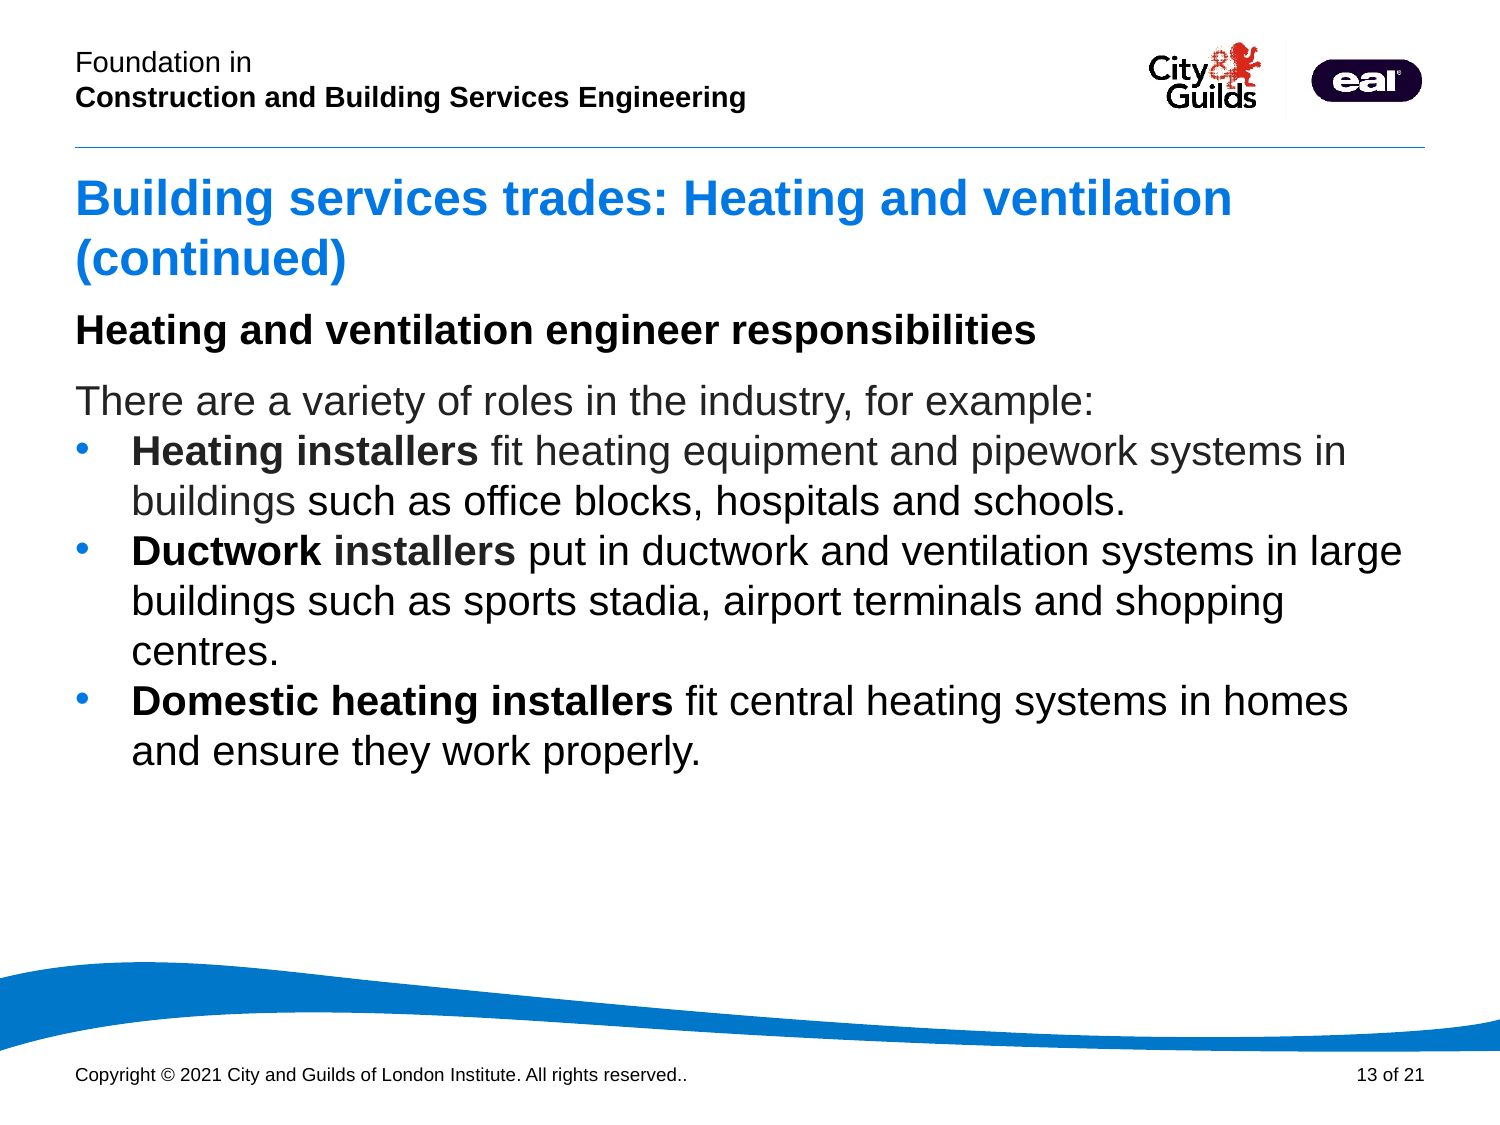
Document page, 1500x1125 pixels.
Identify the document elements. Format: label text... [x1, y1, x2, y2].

list Heating and ventilation engineer responsibilities There are a variety of roles in the industry, for example: Heating installers fit heating equipment and pipework systems in buildings such as office blocks, hospitals and schools. Ductwork installers put in ductwork and ventilation systems in large buildings such as sports stadia, airport terminals and shopping centres. Domestic heating installers fit central heating systems in homes and ensure they work properly. [74, 302, 1426, 1000]
picture [1149, 38, 1422, 121]
title Building services trades: Heating and ventilation (continued) [74, 165, 1500, 268]
